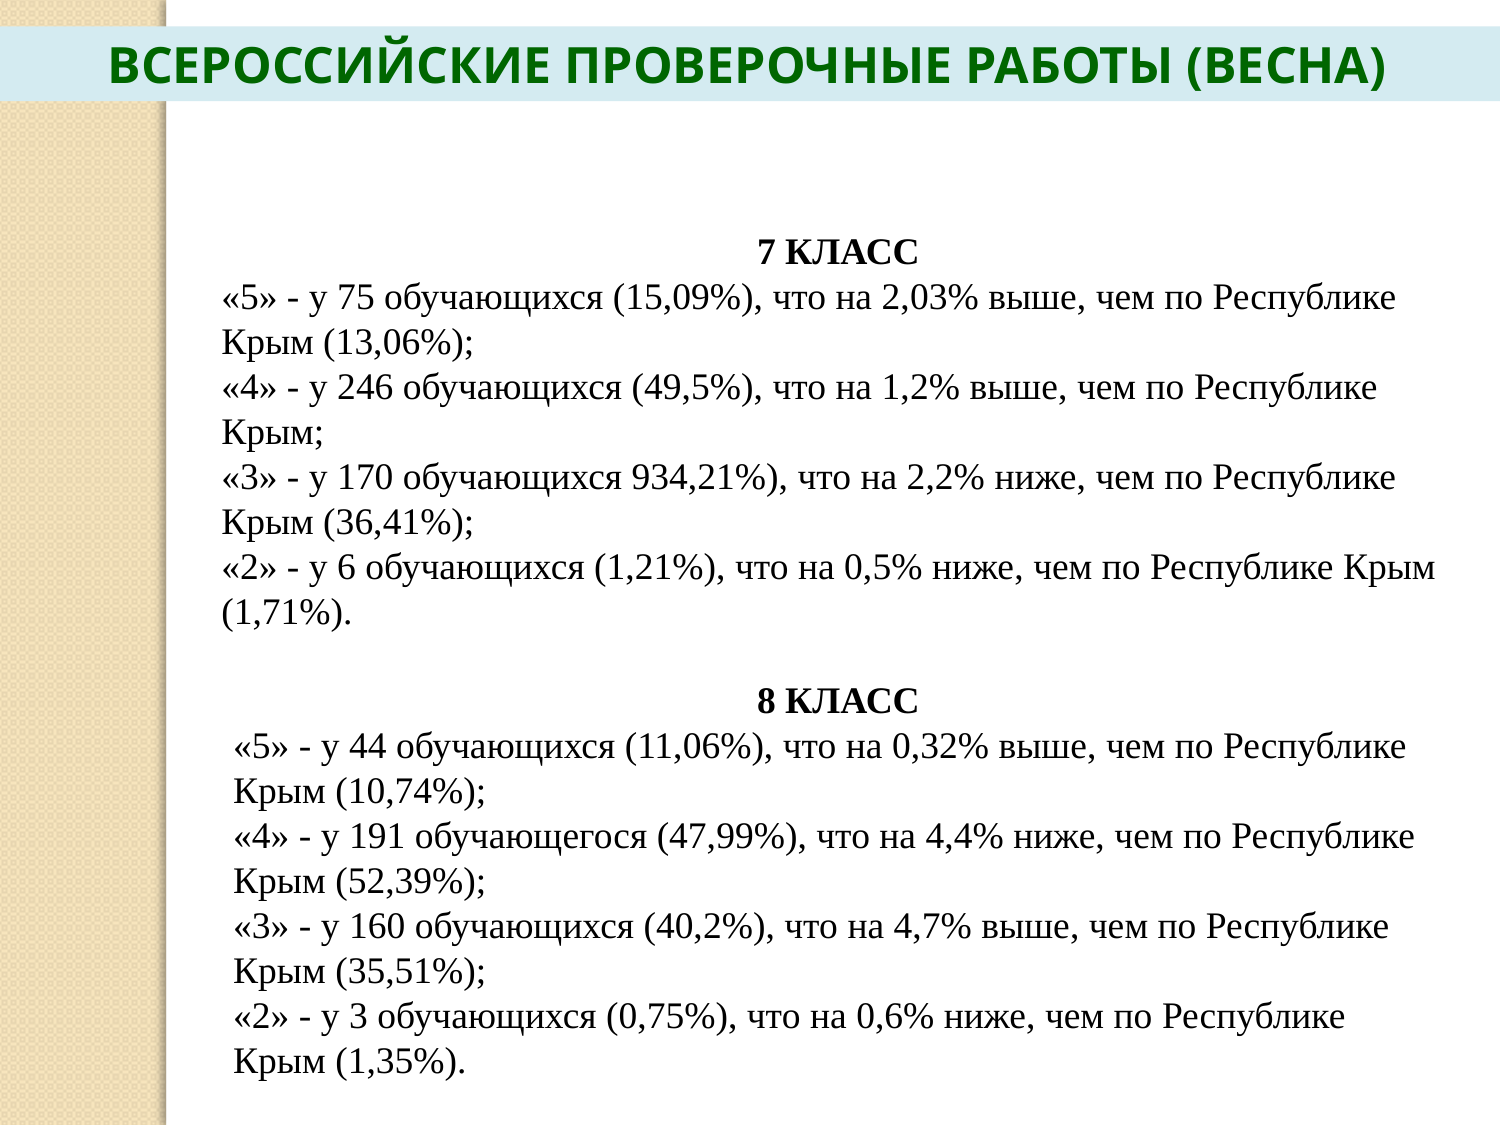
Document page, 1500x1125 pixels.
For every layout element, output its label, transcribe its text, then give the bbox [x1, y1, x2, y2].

text_box ВСЕРОССИЙСКИЕ ПРОВЕРОЧНЫЕ РАБОТЫ (ВЕСНА) [0, 26, 1500, 102]
text_box 7 КЛАСС «5» - у 75 обучающихся (15,09%), что на 2,03% выше, чем по Республике Крым (13,06%); «4» - у 246 обучающихся (49,5%), что на 1,2% выше, чем по Республике Крым; «3» - у 170 обучающихся 934,21%), что на 2,2% ниже, чем по Республике Крым (36,41%); «2» - у 6 обучающихся (1,21%), что на 0,5% ниже, чем по Республике Крым (1,71%). [206, 219, 1471, 685]
text_box 8 КЛАСС «5» - у 44 обучающихся (11,06%), что на 0,32% выше, чем по Республике Крым (10,74%); «4» - у 191 обучающегося (47,99%), что на 4,4% ниже, чем по Республике Крым (52,39%); «3» - у 160 обучающихся (40,2%), что на 4,7% выше, чем по Республике Крым (35,51%); «2» - у 3 обучающихся (0,75%), что на 0,6% ниже, чем по Республике Крым (1,35%). [218, 668, 1459, 1125]
